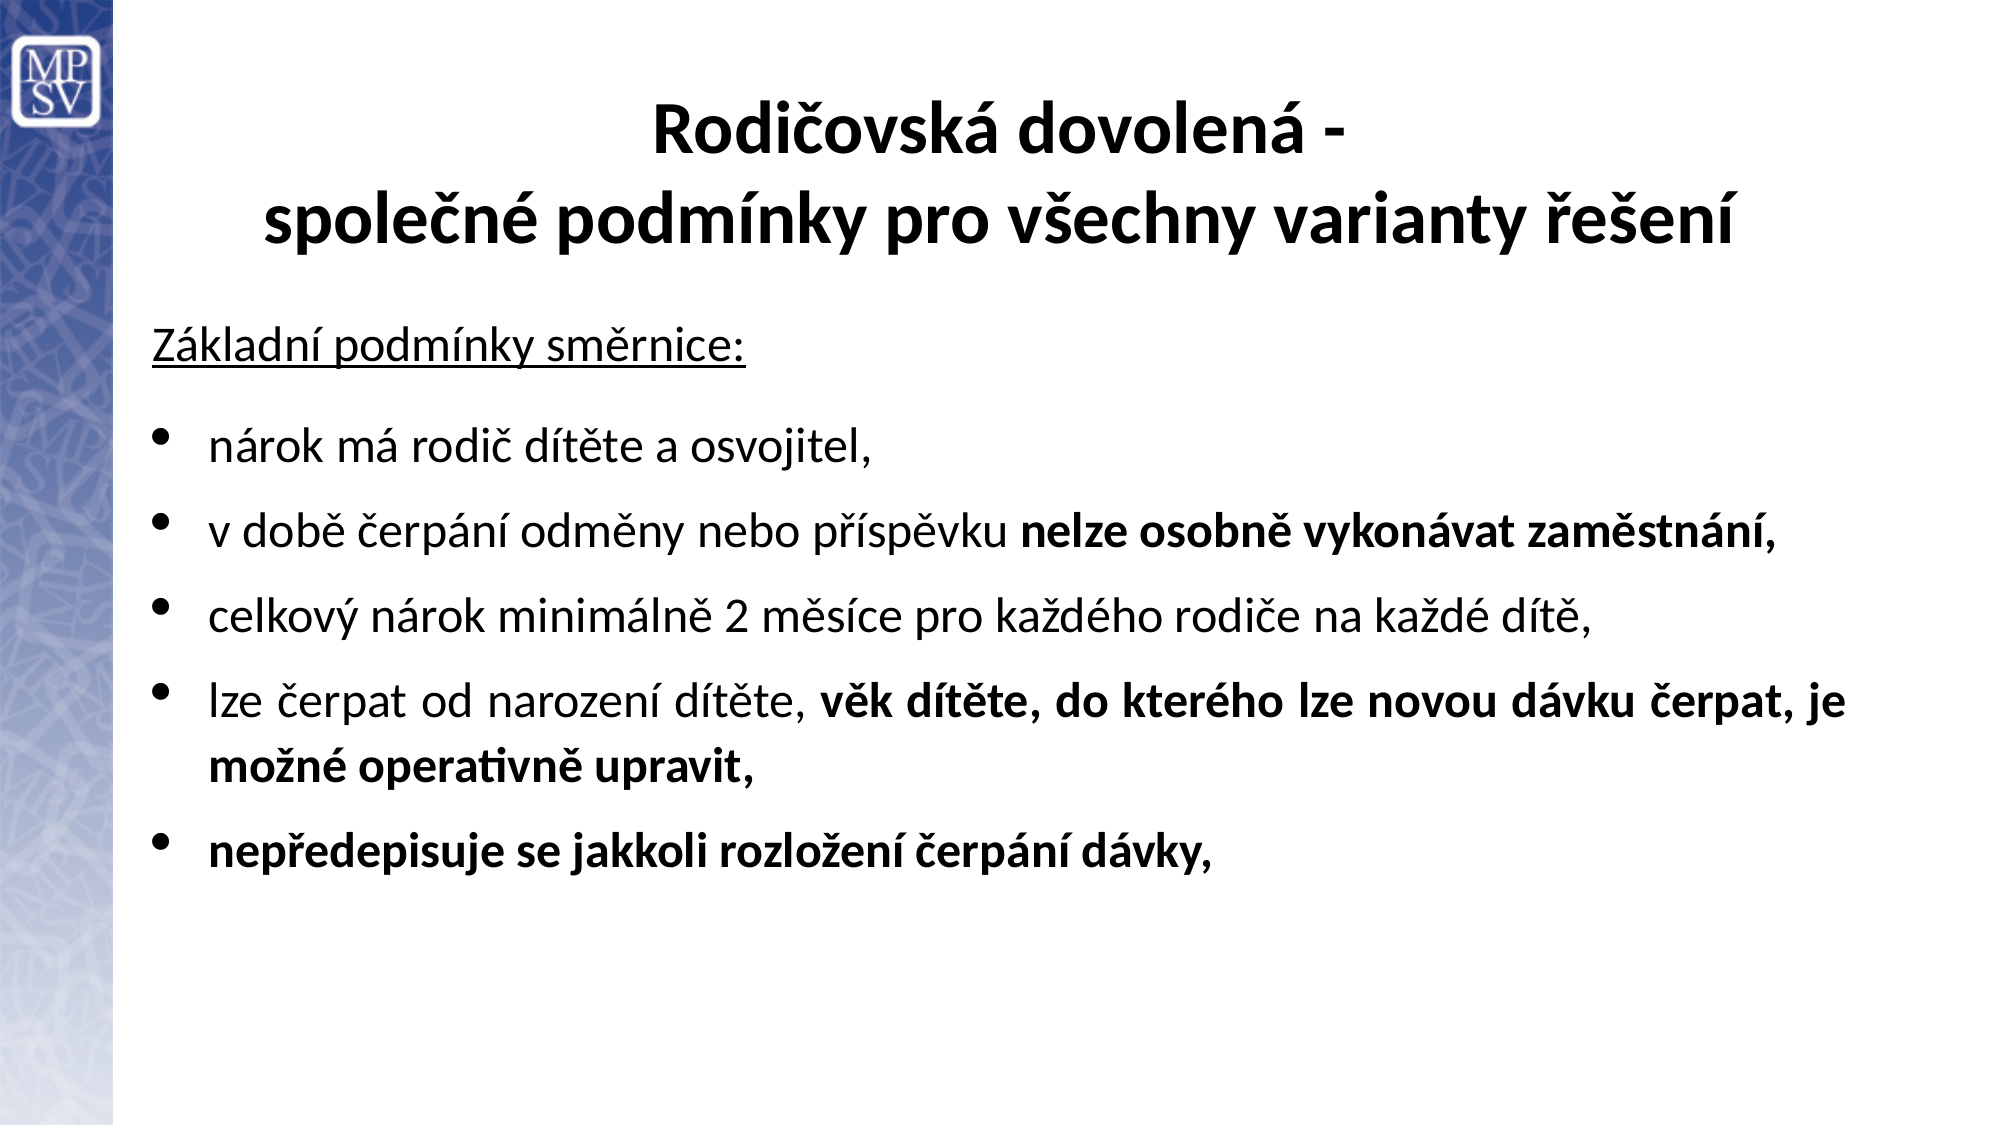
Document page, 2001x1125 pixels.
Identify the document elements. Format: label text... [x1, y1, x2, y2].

picture [0, 0, 113, 1125]
title Rodičovská dovolená - společné podmínky pro všechny varianty řešení [137, 59, 1863, 278]
list Základní podmínky směrnice: nárok má rodič dítěte a osvojitel, v době čerpání odměny nebo příspěvku nelze osobně vykonávat zaměstnání, celkový nárok minimálně 2 měsíce pro každého rodiče na každé dítě, lze čerpat od narození dítěte, věk dítěte, do kterého lze novou dávku čerpat, je možné operativně upravit, nepředepisuje se jakkoli rozložení čerpání dávky, [137, 299, 1863, 1086]
